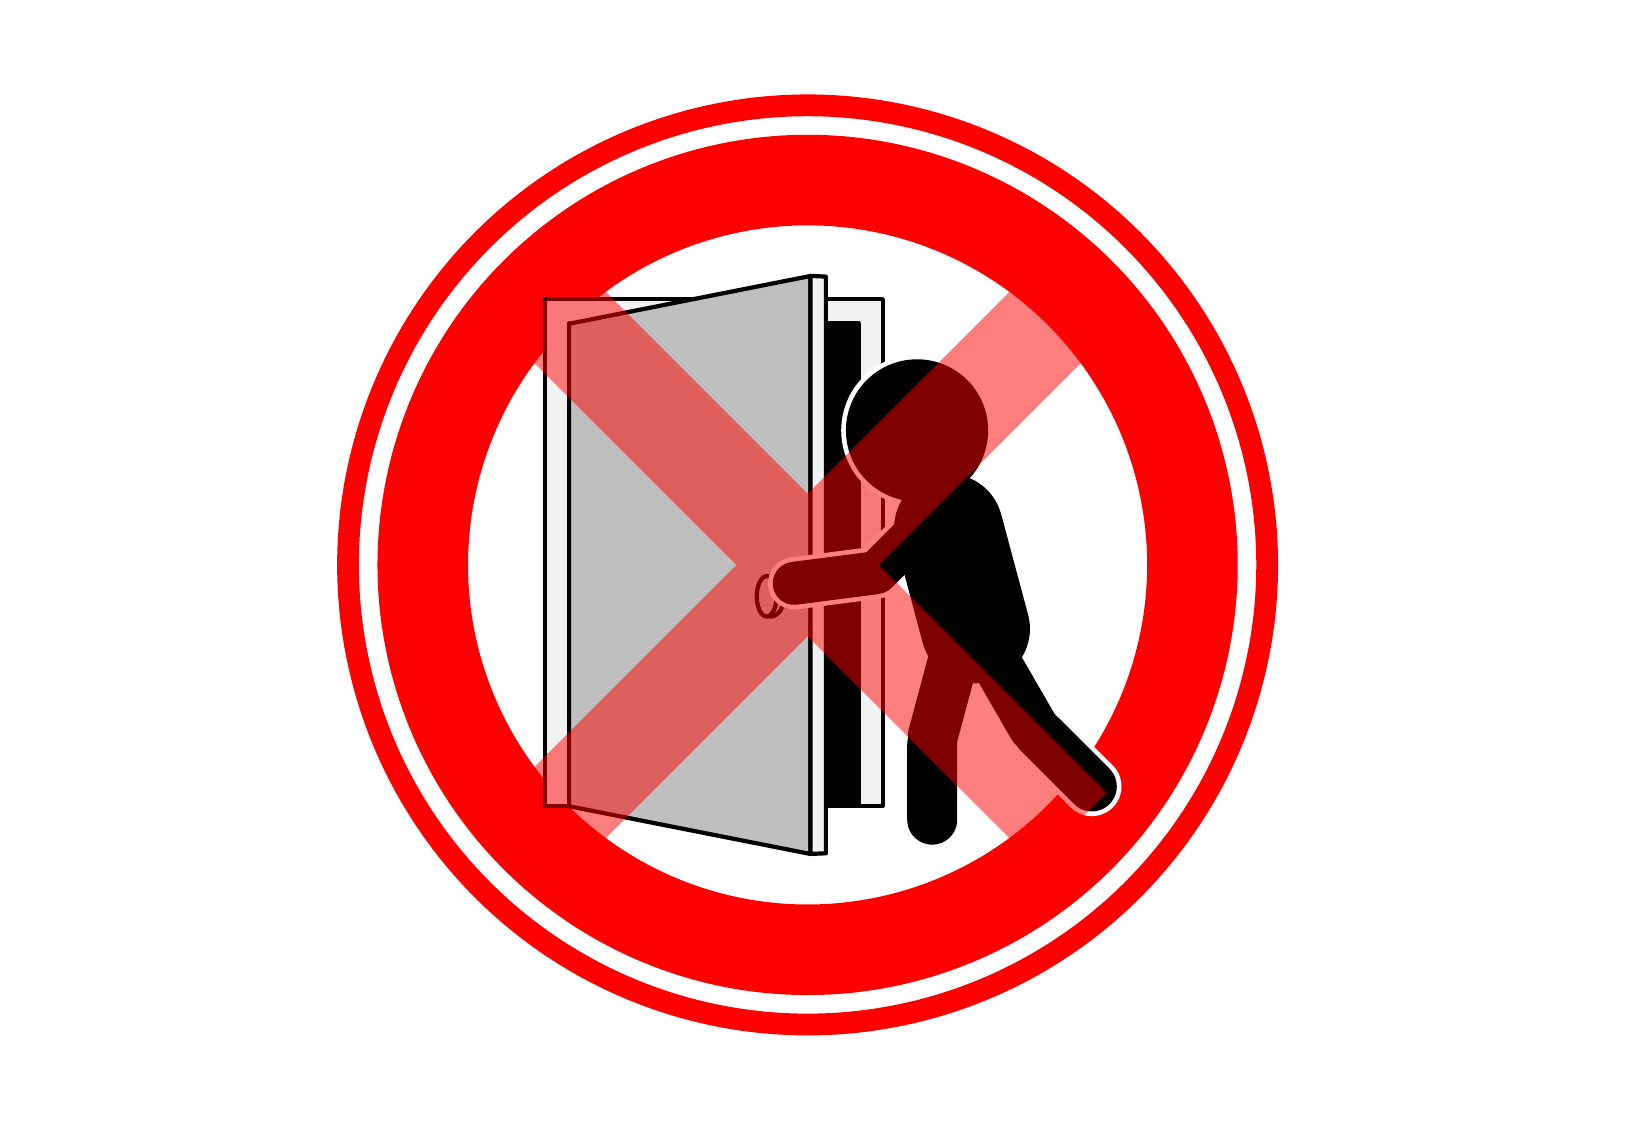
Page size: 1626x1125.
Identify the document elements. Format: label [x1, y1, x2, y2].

text_box [300, 57, 1315, 1073]
